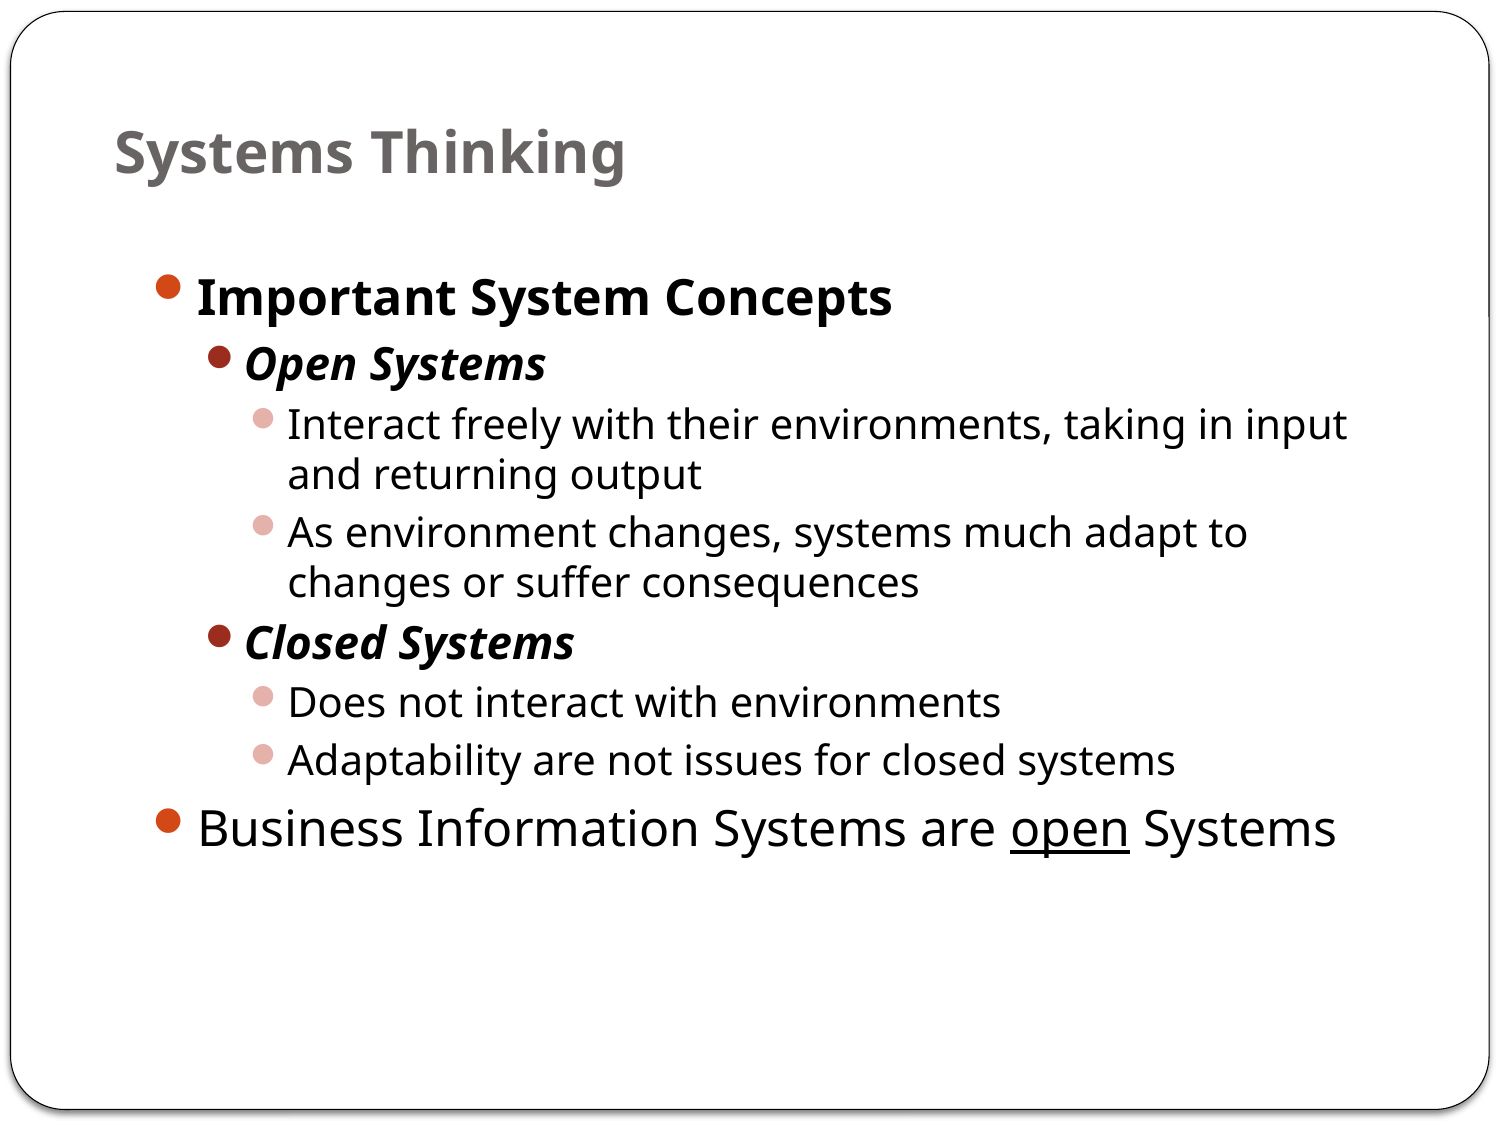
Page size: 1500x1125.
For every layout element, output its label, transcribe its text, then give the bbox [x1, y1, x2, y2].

list Important System Concepts Open Systems Interact freely with their environments, taking in input and returning output As environment changes, systems much adapt to changes or suffer consequences Closed Systems Does not interact with environments Adaptability are not issues for closed systems Business Information Systems are open Systems [137, 249, 1413, 925]
title Systems Thinking [99, 87, 1375, 200]
